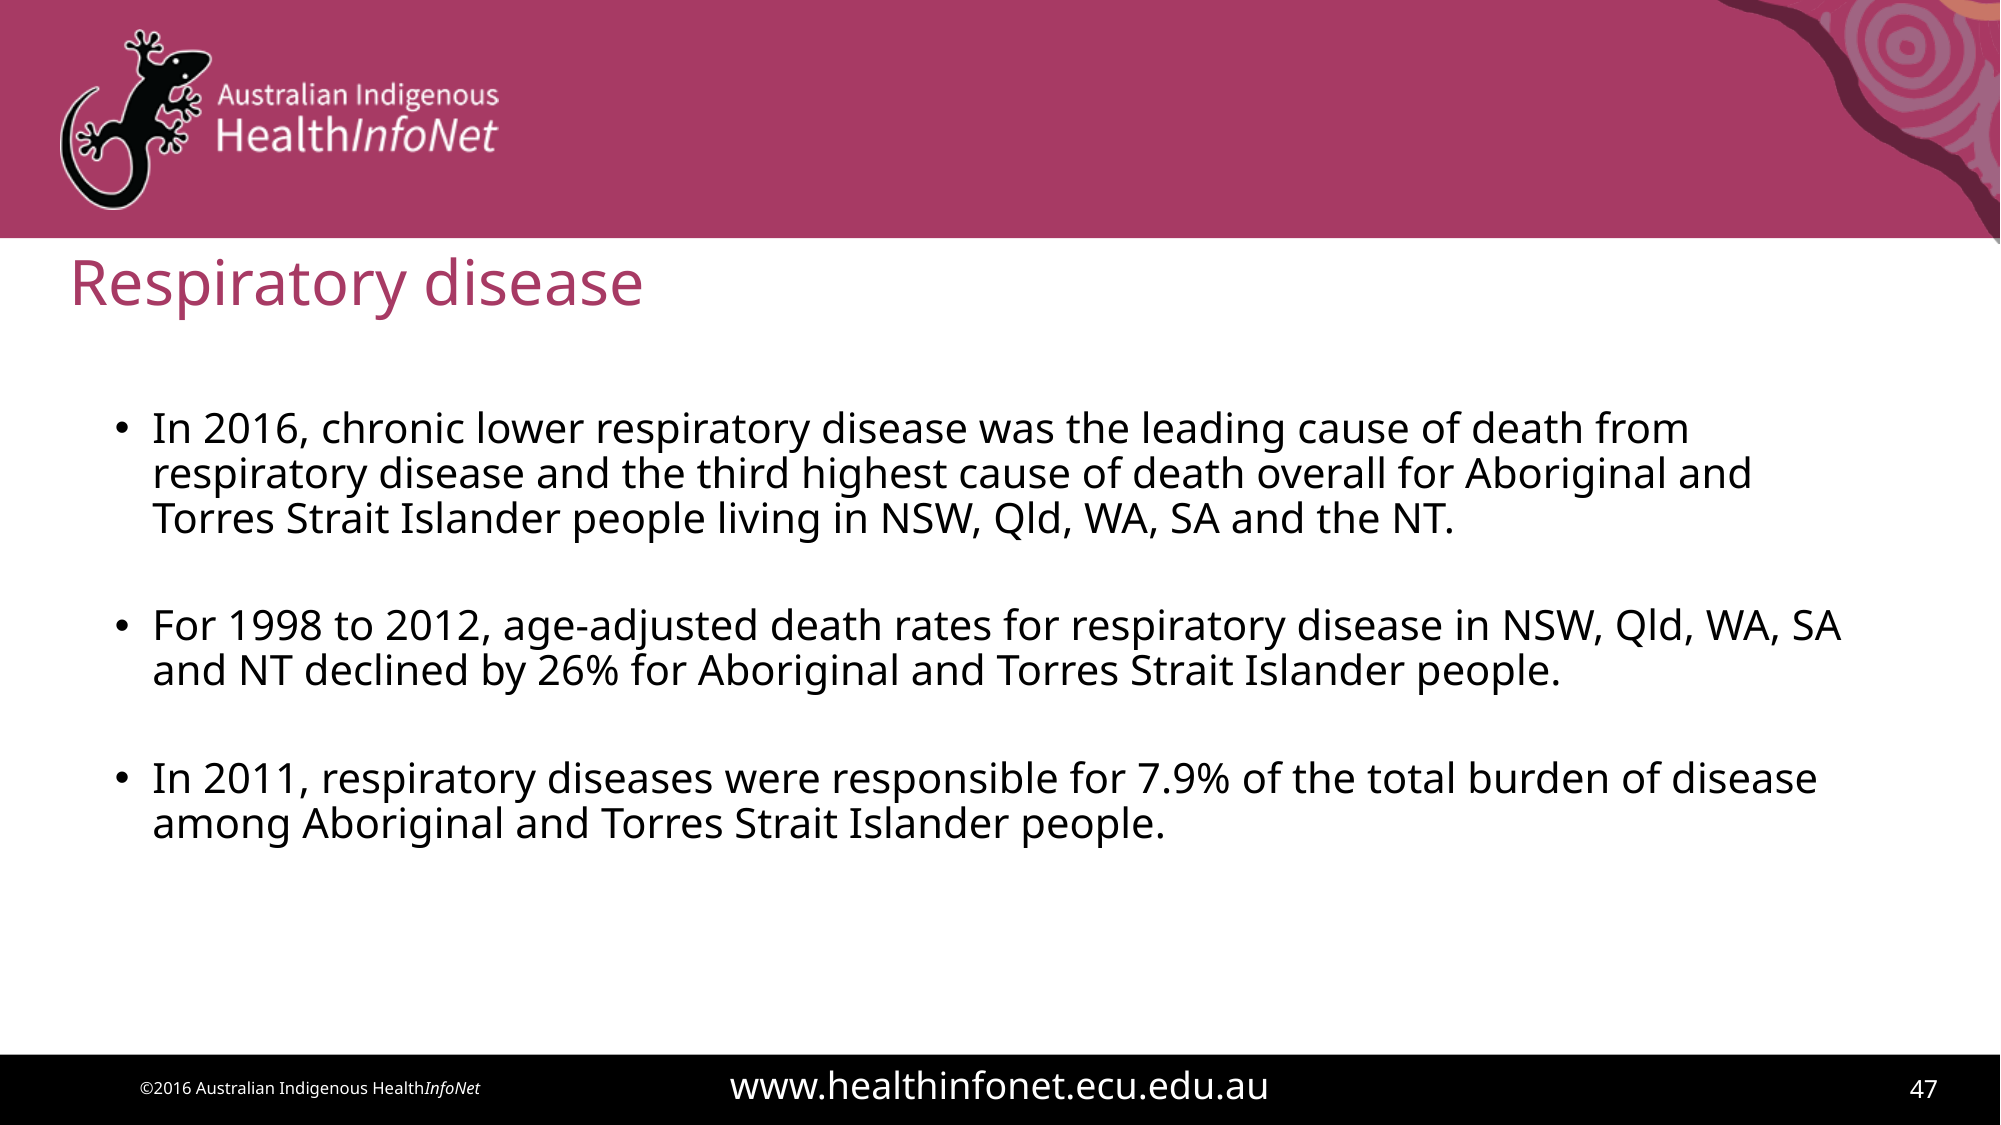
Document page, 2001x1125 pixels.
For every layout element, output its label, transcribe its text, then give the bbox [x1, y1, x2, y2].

picture [1673, 0, 2000, 279]
title Respiratory disease [55, 243, 1945, 327]
picture [60, 29, 499, 210]
list In 2016, chronic lower respiratory disease was the leading cause of death from respiratory disease and the third highest cause of death overall for Aboriginal and Torres Strait Islander people living in NSW, Qld, WA, SA and the NT. For 1998 to 2012, age-adjusted death rates for respiratory disease in NSW, Qld, WA, SA and NT declined by 26% for Aboriginal and Torres Strait Islander people. In 2011, respiratory diseases were responsible for 7.9% of the total burden of disease among Aboriginal and Torres Strait Islander people. [99, 399, 1900, 1050]
